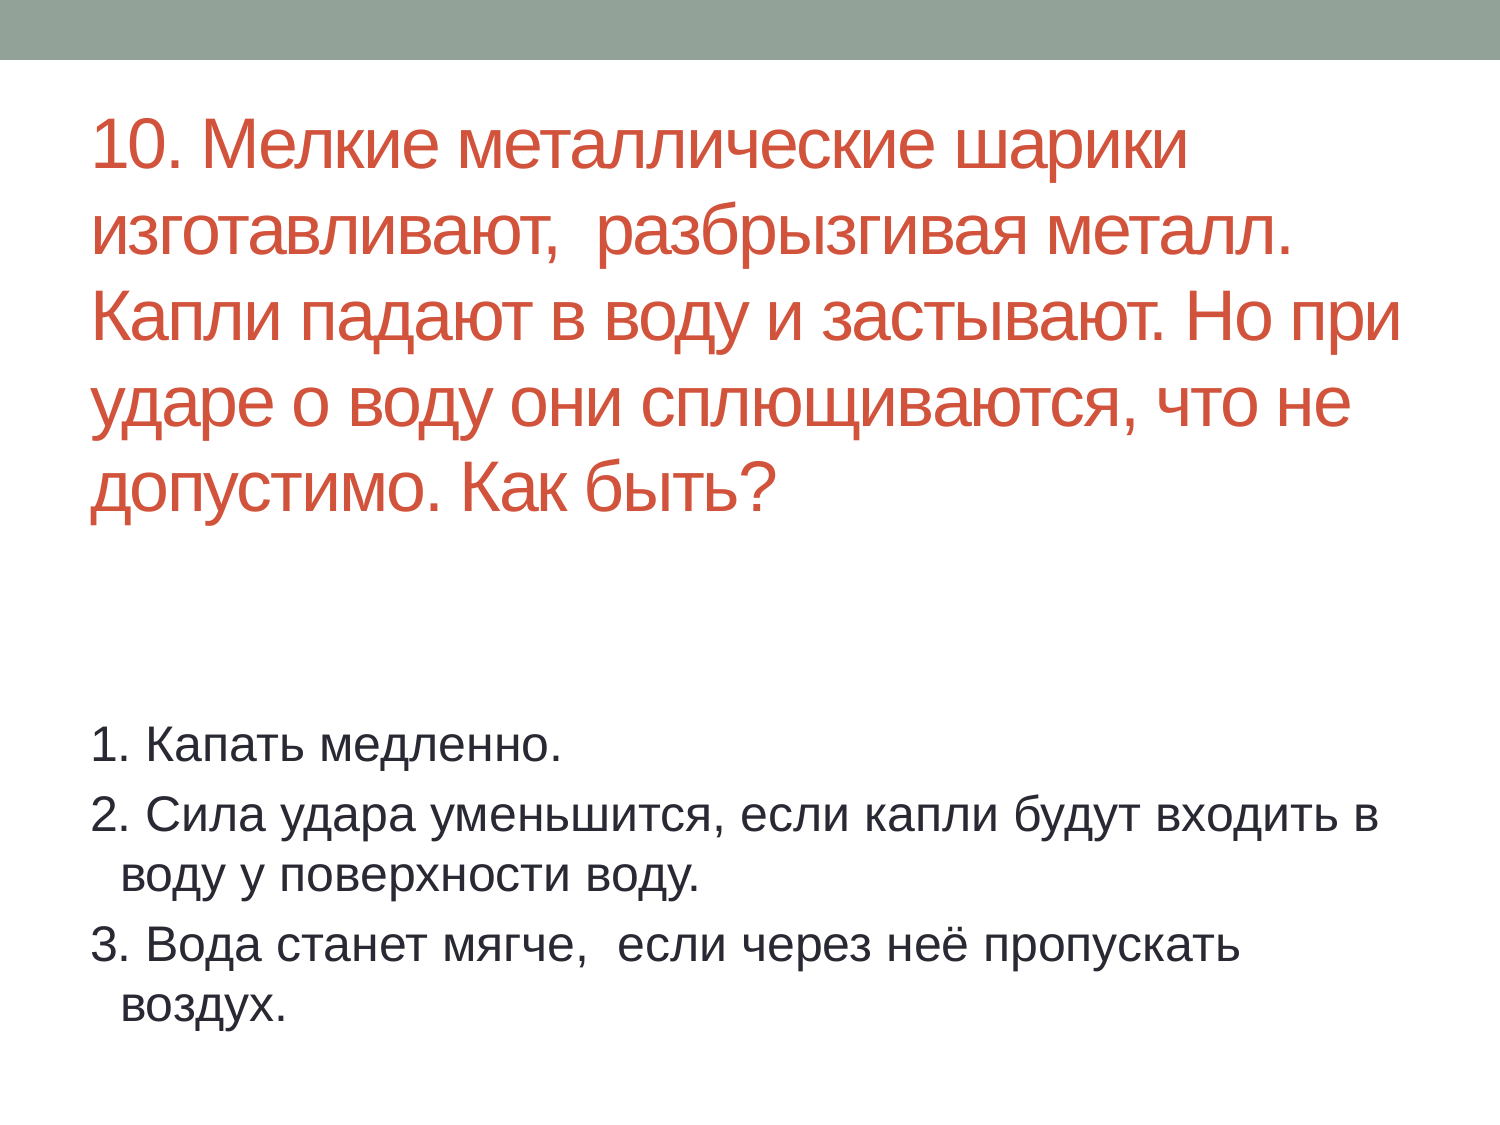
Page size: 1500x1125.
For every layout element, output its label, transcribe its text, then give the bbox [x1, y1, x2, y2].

title 10. Мелкие металлические шарики изготавливают, разбрызгивая металл. Капли падают в воду и застывают. Но при ударе о воду они сплющиваются, что не допустимо. Как быть? [75, 87, 1425, 622]
list 1. Капать медленно. 2. Сила удара уменьшится, если капли будут входить в воду у поверхности воду. 3. Вода станет мягче, если через неё пропускать воздух. [75, 704, 1425, 1063]
